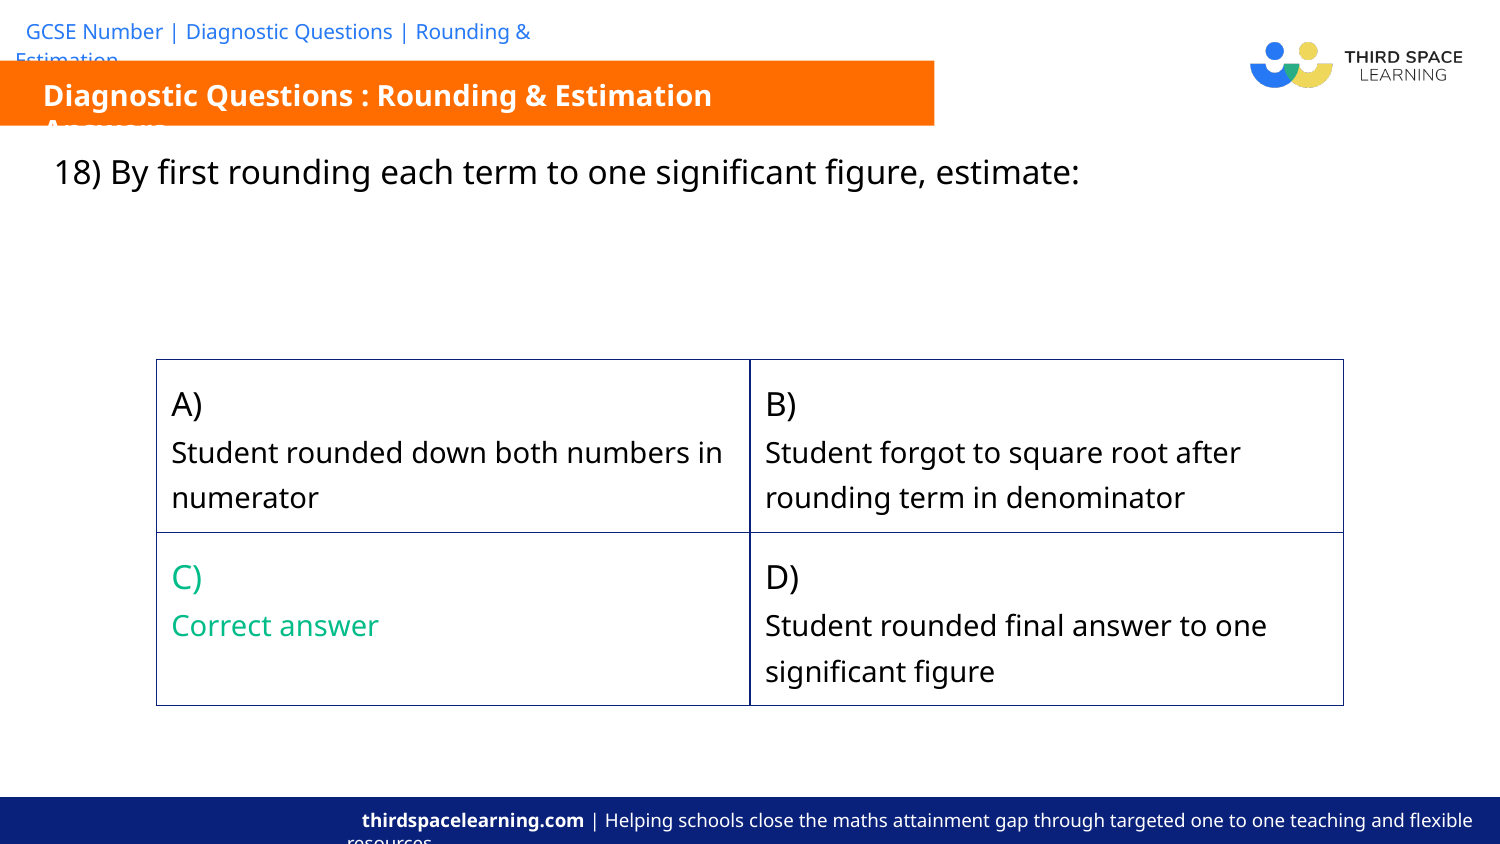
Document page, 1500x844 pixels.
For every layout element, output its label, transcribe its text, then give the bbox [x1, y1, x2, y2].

text_box Diagnostic Questions : Rounding & Estimation Answers [27, 61, 840, 162]
picture [1250, 33, 1465, 99]
